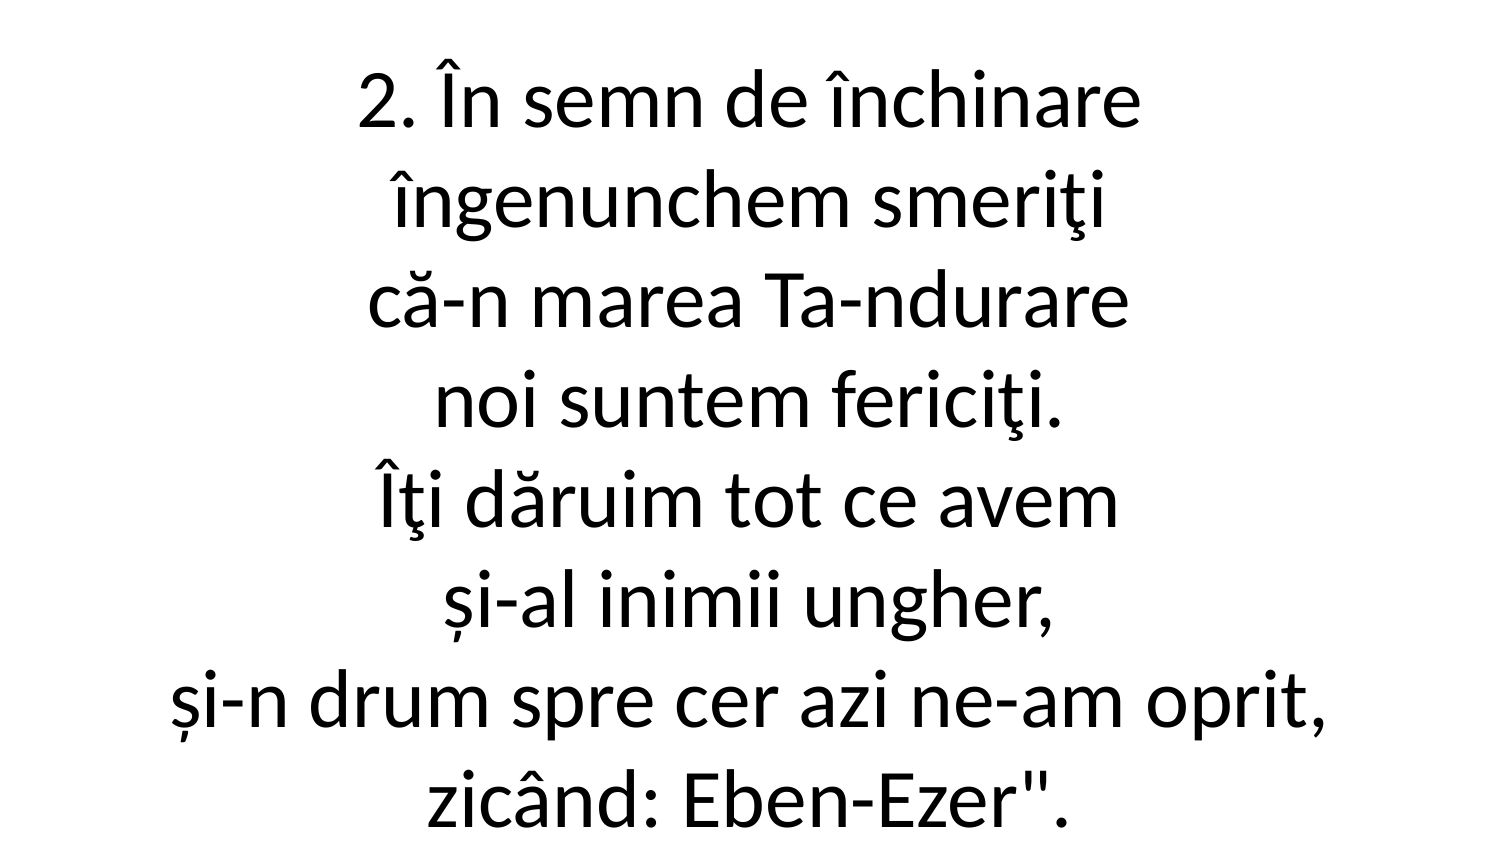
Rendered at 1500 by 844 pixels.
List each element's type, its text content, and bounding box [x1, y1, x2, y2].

text_box 2. În semn de închinare îngenunchem smeriţi că-n marea Ta-ndurare noi suntem fericiţi. Îţi dăruim tot ce avem și-al inimii ungher, și-n drum spre cer azi ne-am oprit, zicând: Eben-Ezer". [154, 0, 1346, 844]
